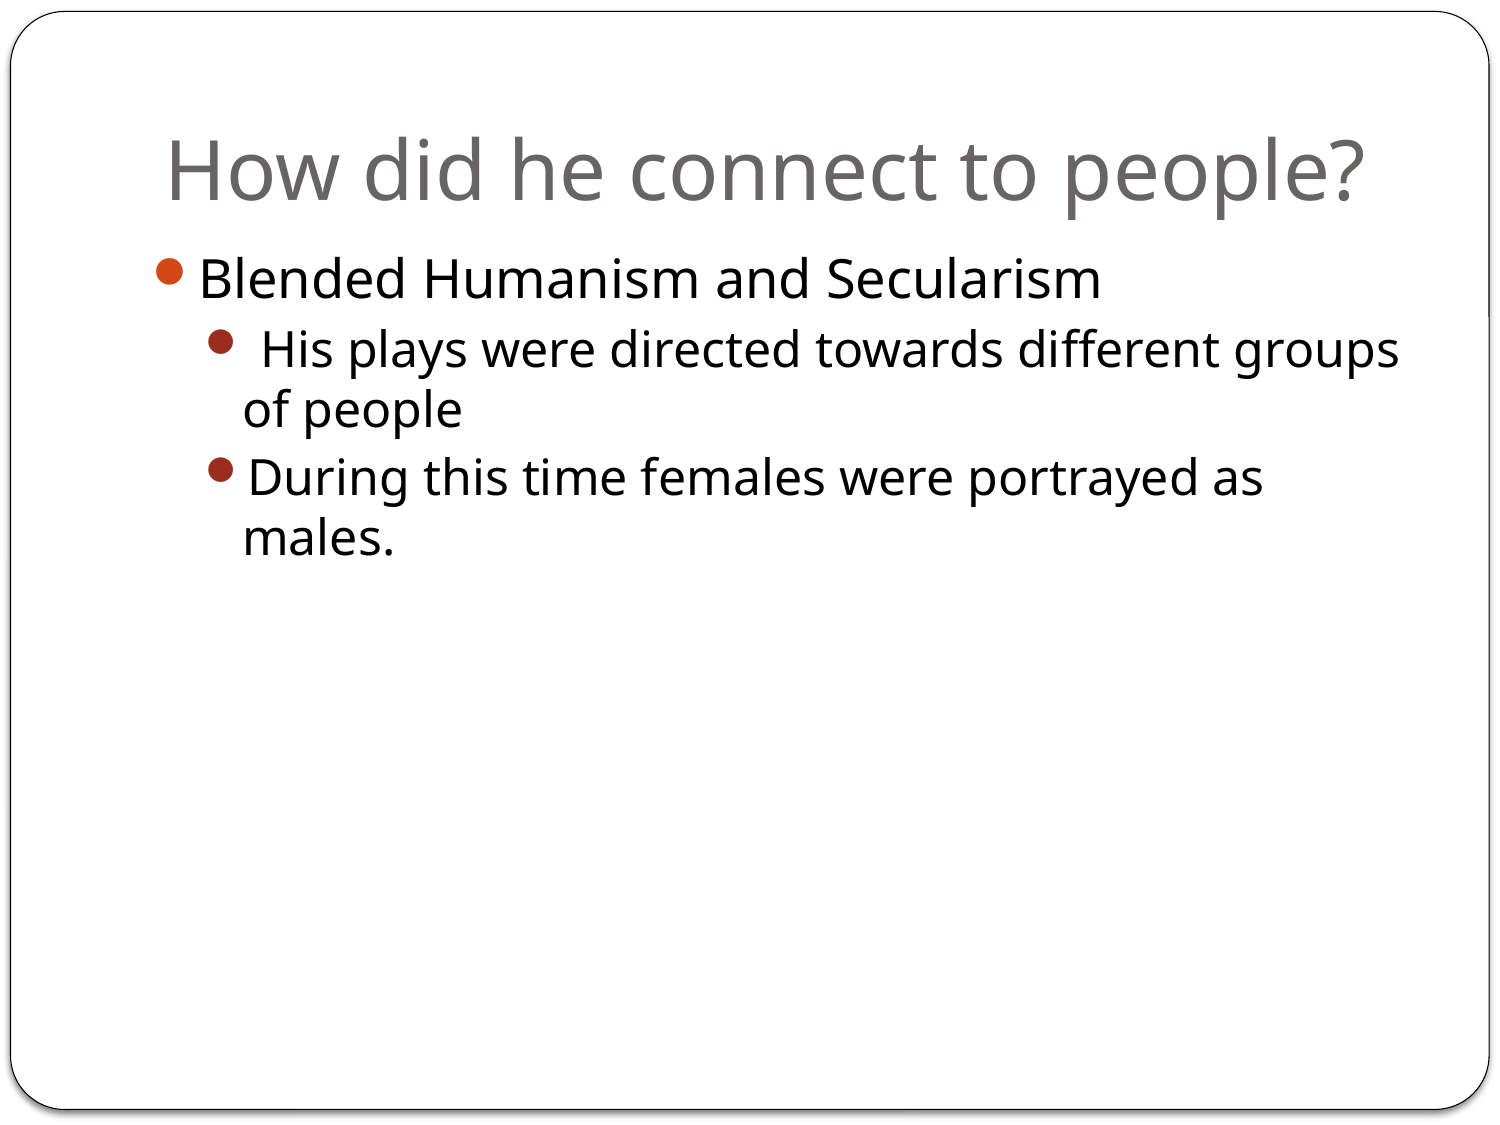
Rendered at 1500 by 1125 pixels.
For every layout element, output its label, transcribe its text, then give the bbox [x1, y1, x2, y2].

title How did he connect to people? [150, 45, 1425, 233]
list Blended Humanism and Secularism His plays were directed towards different groups of people During this time females were portrayed as males. [137, 237, 1425, 700]
